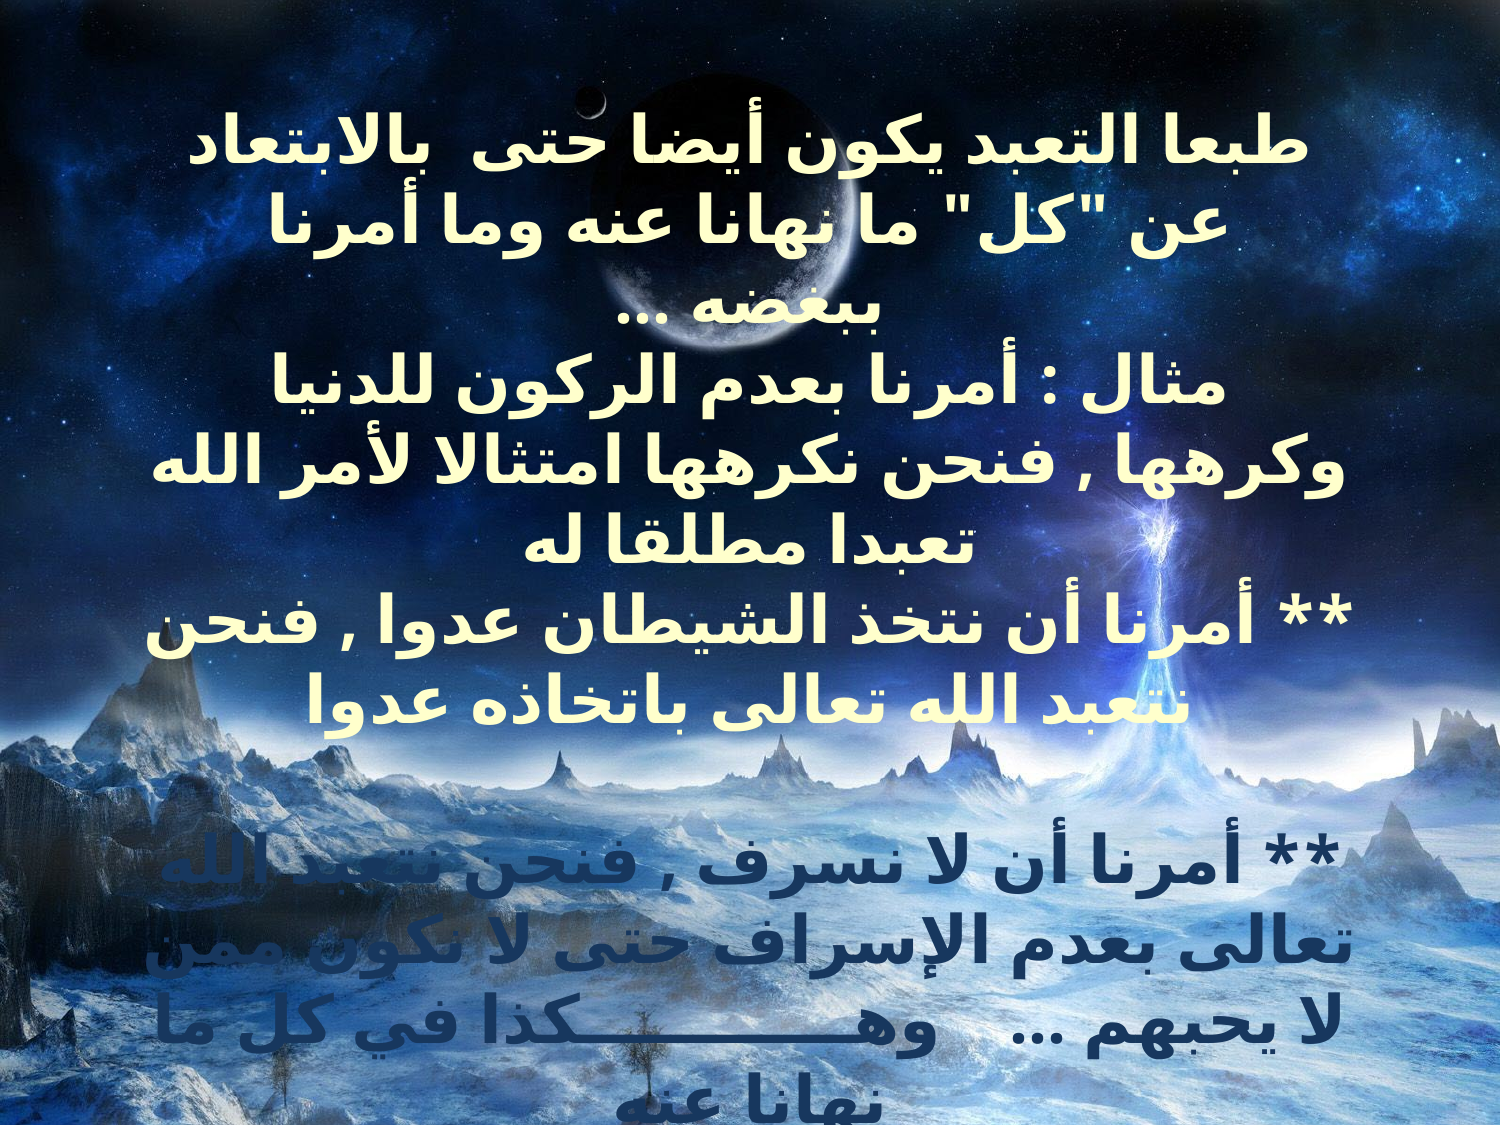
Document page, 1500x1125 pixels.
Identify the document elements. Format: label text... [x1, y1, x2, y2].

text_box طبعا التعبد يكون أيضا حتى بالابتعاد عن "كل" ما نهانا عنه وما أمرنا ببغضه ... مثال : أمرنا بعدم الركون للدنيا وكرهها , فنحن نكرهها امتثالا لأمر الله تعبدا مطلقا له ** أمرنا أن نتخذ الشيطان عدوا , فنحن نتعبد الله تعالى باتخاذه عدوا ** أمرنا أن لا نسرف , فنحن نتعبد الله تعالى بعدم الإسراف حتى لا نكون ممن لا يحبهم ... وهــــــــــــكذا في كل ما نهانا عنه جمييييع ما نهانا عنه وأمرنا بتركه وكرهه لنا وبغضه ... ننتهي عن فعله تعبدا لله مطلقا نرجو به رضاااه عنا . [112, 89, 1388, 1125]
picture [0, 0, 1500, 1125]
